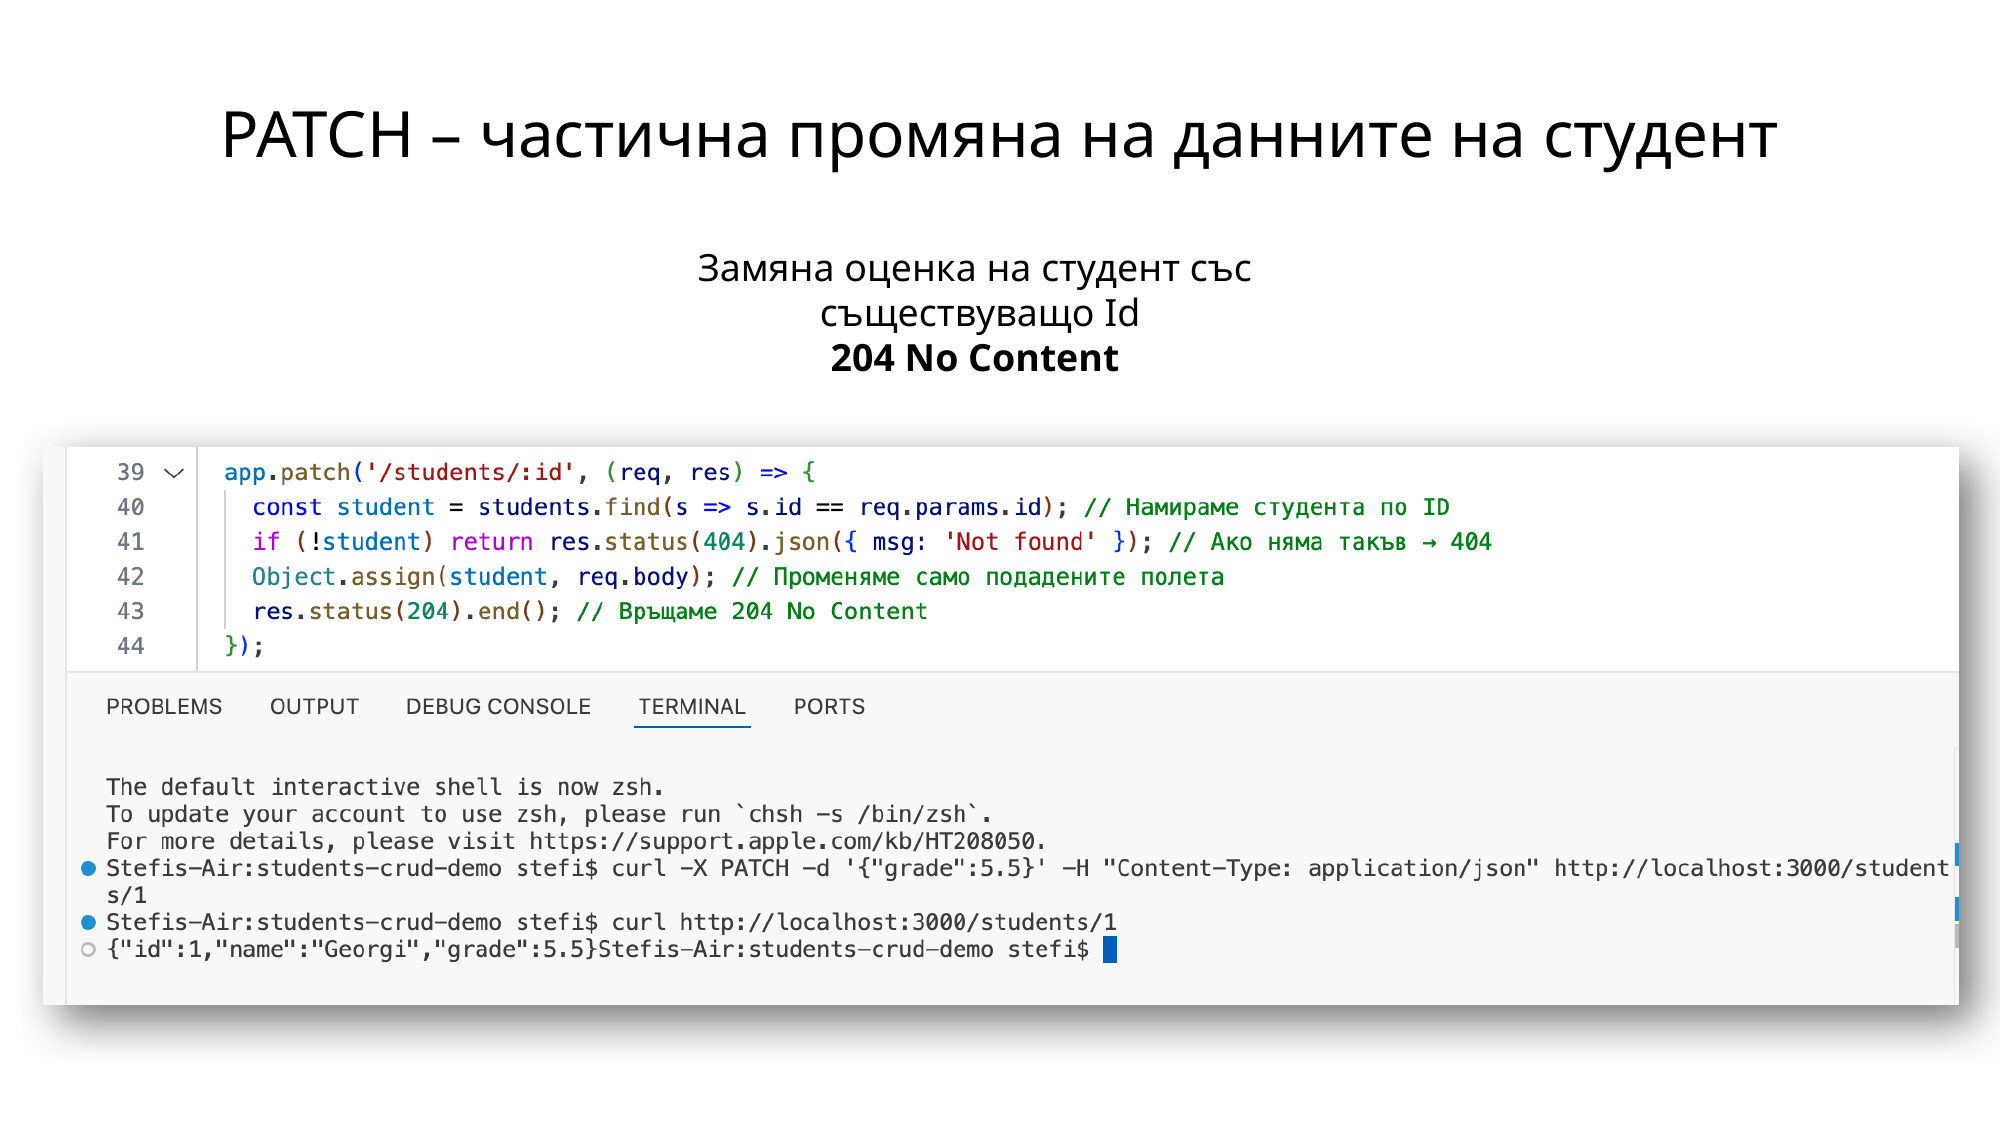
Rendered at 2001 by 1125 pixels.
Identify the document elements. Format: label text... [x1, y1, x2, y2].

picture [42, 446, 1959, 1006]
title PATCH – частична промяна на данните на студент [135, 44, 1865, 179]
text_box Замяна оценка на студент със съществуващо Id 204 No Content [682, 236, 1268, 387]
